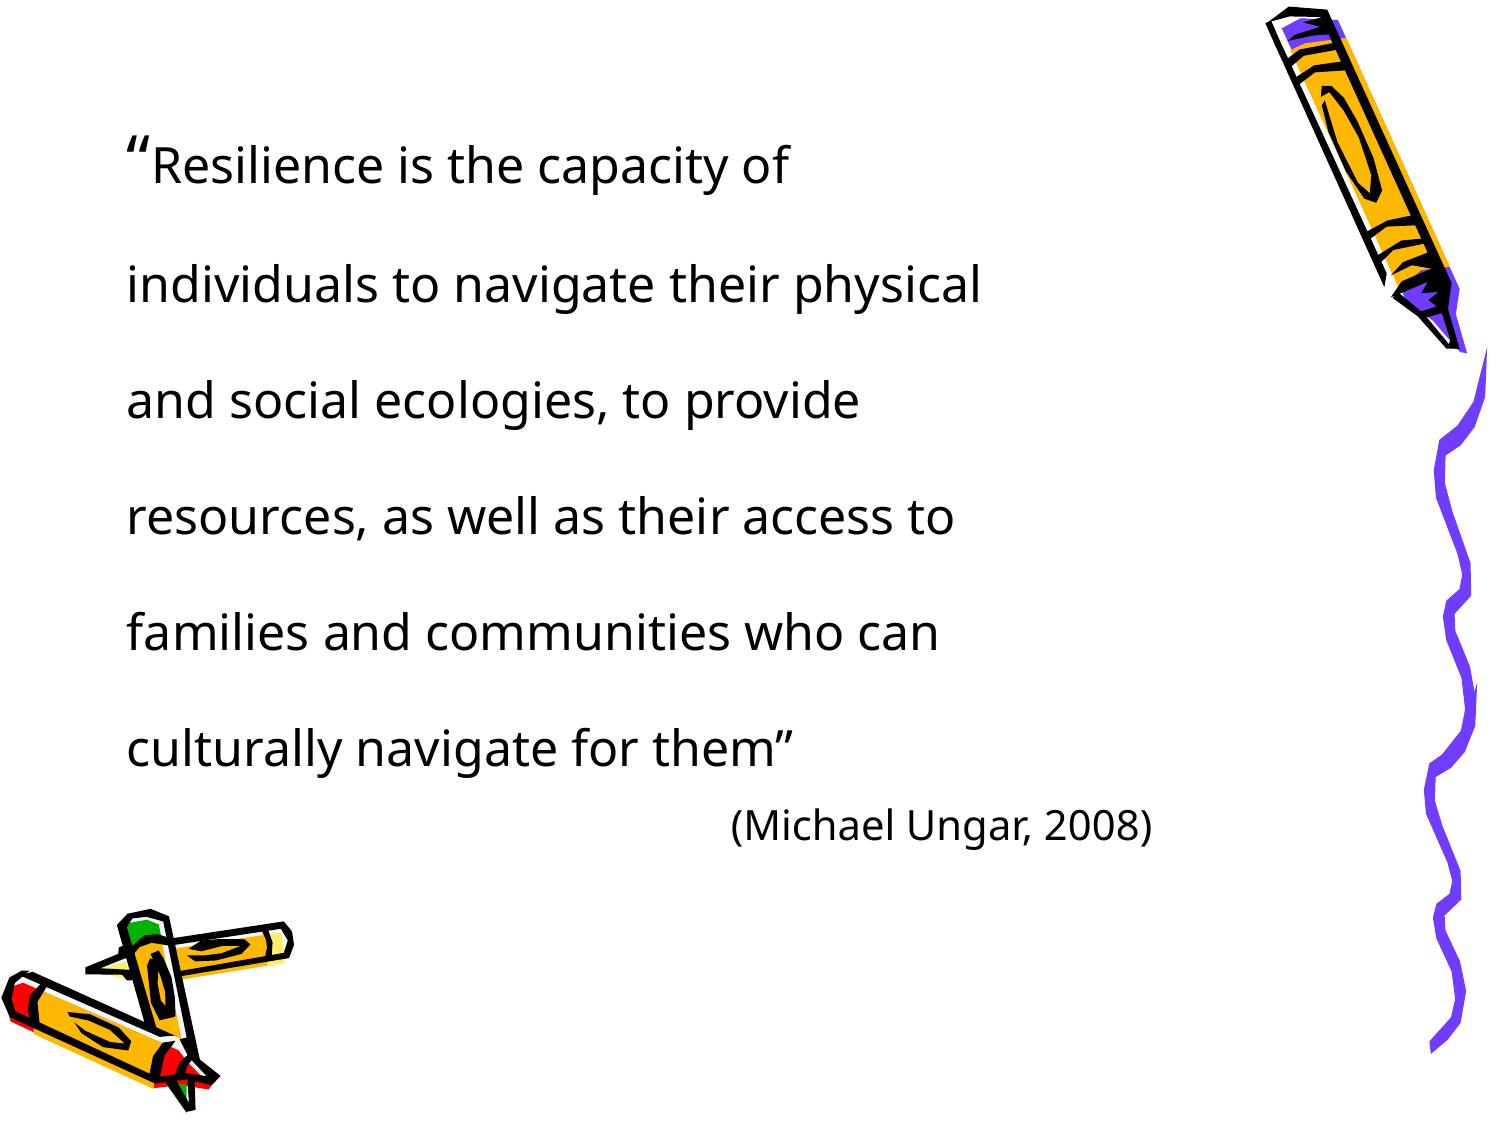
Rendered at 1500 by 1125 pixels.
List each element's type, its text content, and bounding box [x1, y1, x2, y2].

text_box “Resilience is the capacity of individuals to navigate their physical and social ecologies, to provide resources, as well as their access to families and communities who can culturally navigate for them” (Michael Ungar, 2008) [112, 125, 1375, 938]
